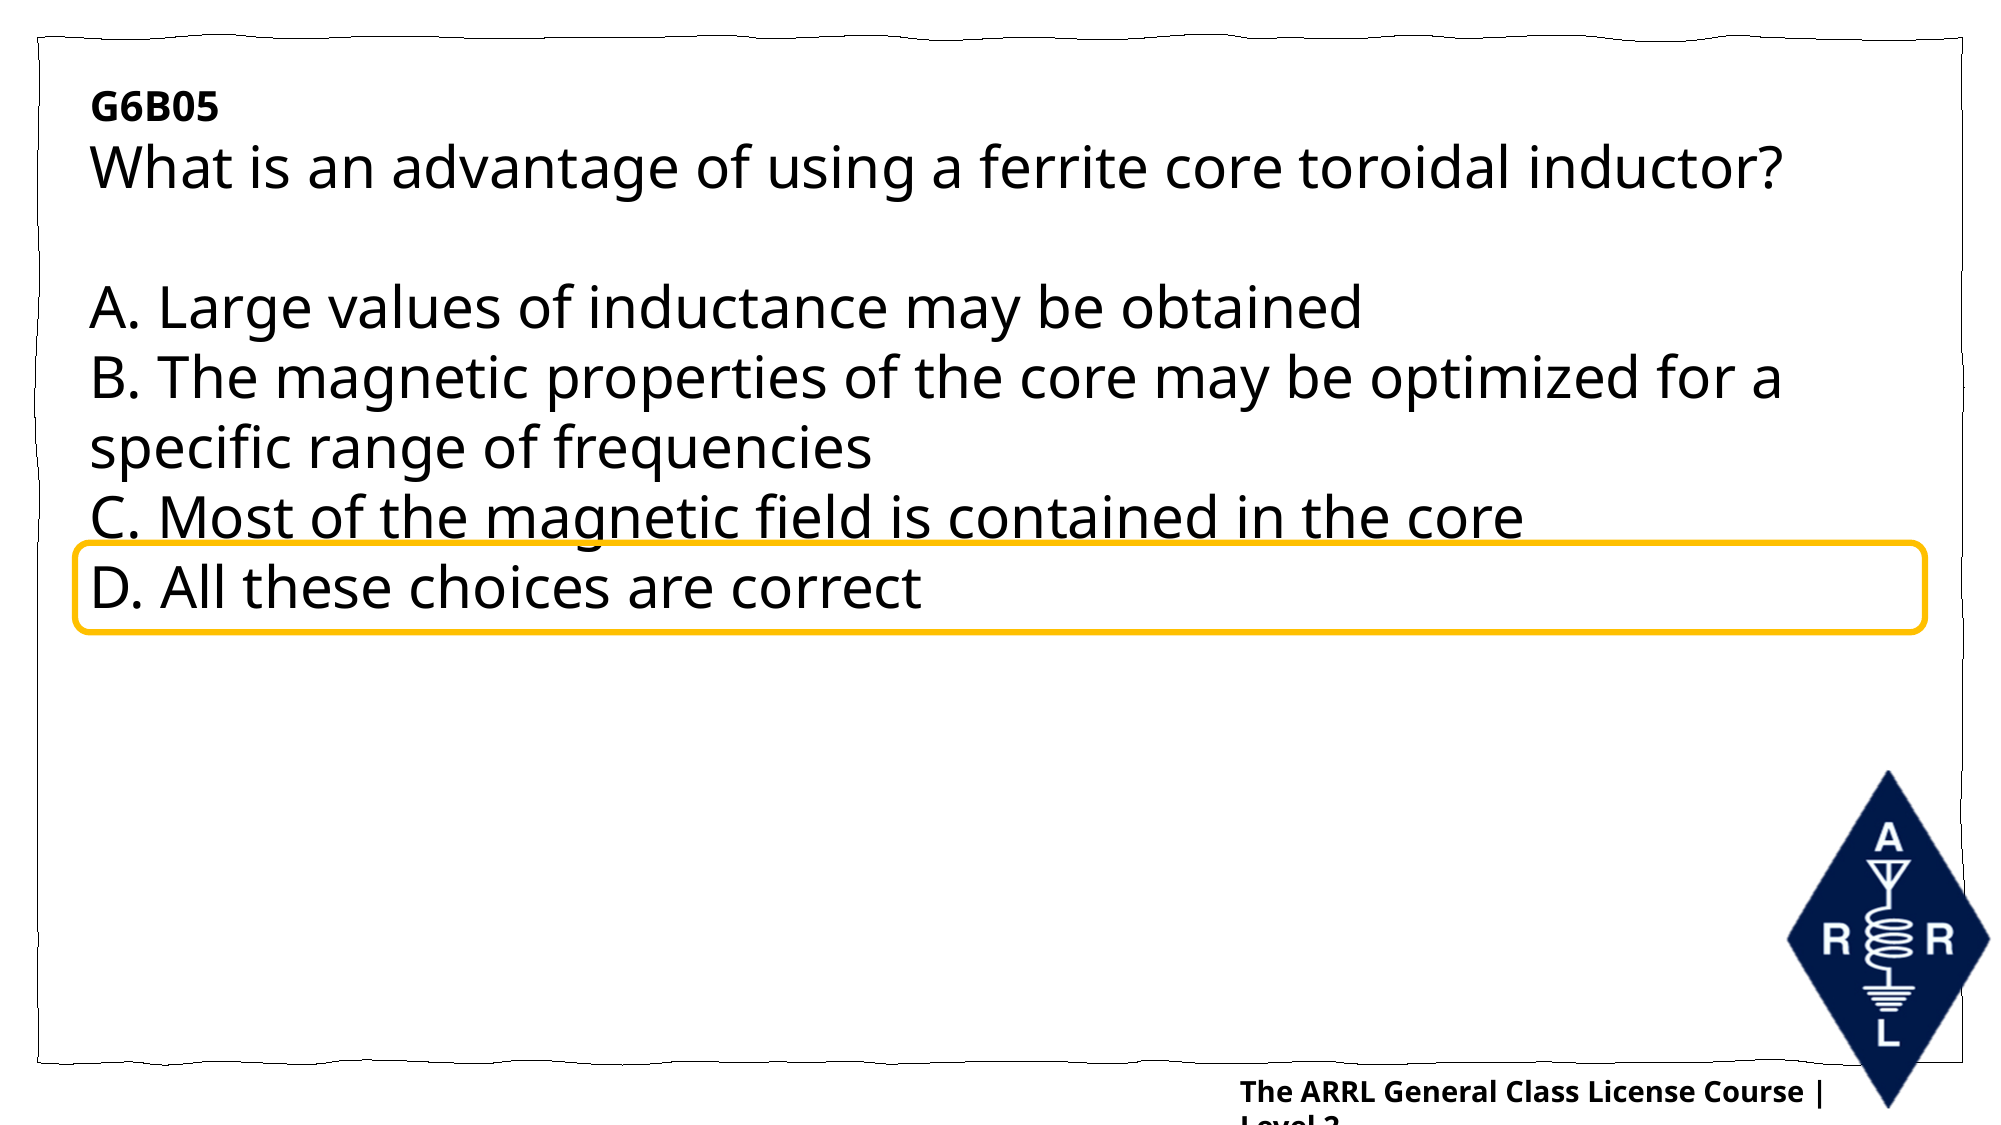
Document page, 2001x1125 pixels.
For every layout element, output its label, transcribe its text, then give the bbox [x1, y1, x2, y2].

picture [1773, 752, 1999, 1125]
text_box G6B05 What is an advantage of using a ferrite core toroidal inductor? A. Large values of inductance may be obtained B. The magnetic properties of the core may be optimized for a specific range of frequencies C. Most of the magnetic field is contained in the core D. All these choices are correct [75, 72, 1850, 549]
text_box [73, 541, 1927, 634]
